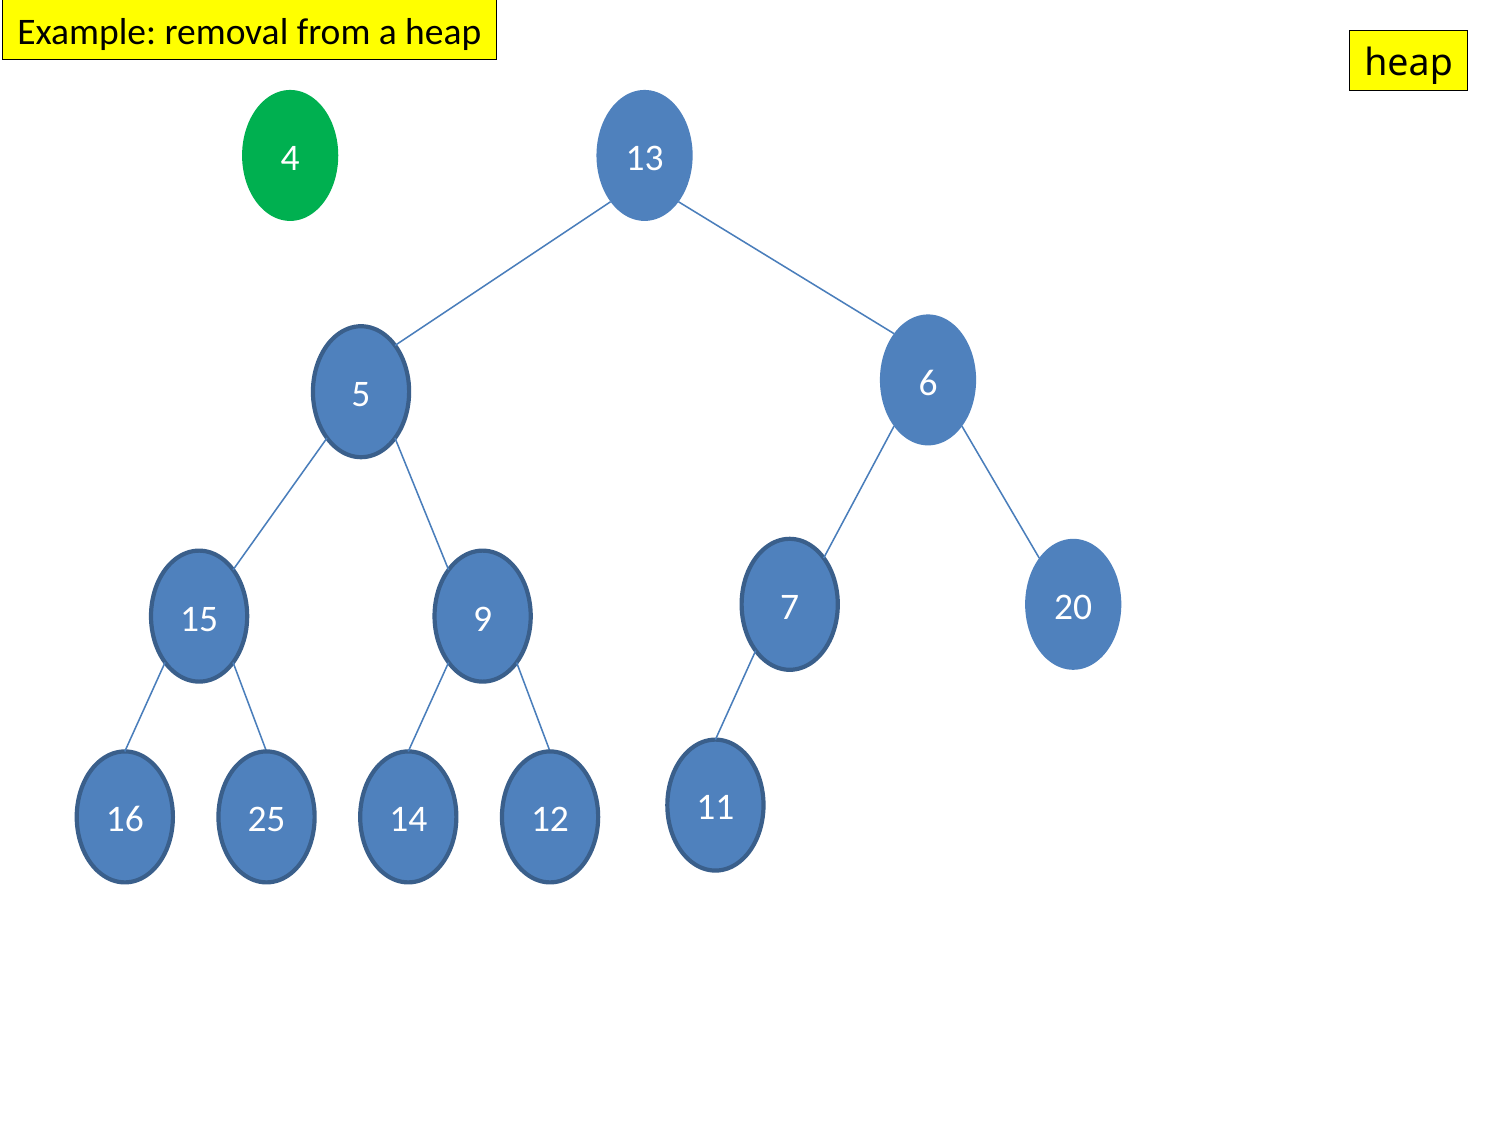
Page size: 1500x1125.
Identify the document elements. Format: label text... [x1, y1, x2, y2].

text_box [232, 437, 328, 571]
text_box 5 [310, 324, 412, 460]
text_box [76, 550, 315, 883]
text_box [394, 201, 611, 346]
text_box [359, 550, 599, 883]
text_box Example: removal from a heap [2, 0, 497, 60]
text_box 4 [239, 87, 341, 224]
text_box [961, 425, 1040, 559]
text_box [678, 201, 895, 334]
text_box heap [1349, 30, 1468, 91]
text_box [394, 437, 449, 571]
text_box 20 [1023, 536, 1124, 672]
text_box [666, 538, 839, 871]
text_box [823, 425, 895, 559]
text_box 13 [594, 87, 695, 224]
text_box 6 [877, 312, 979, 448]
